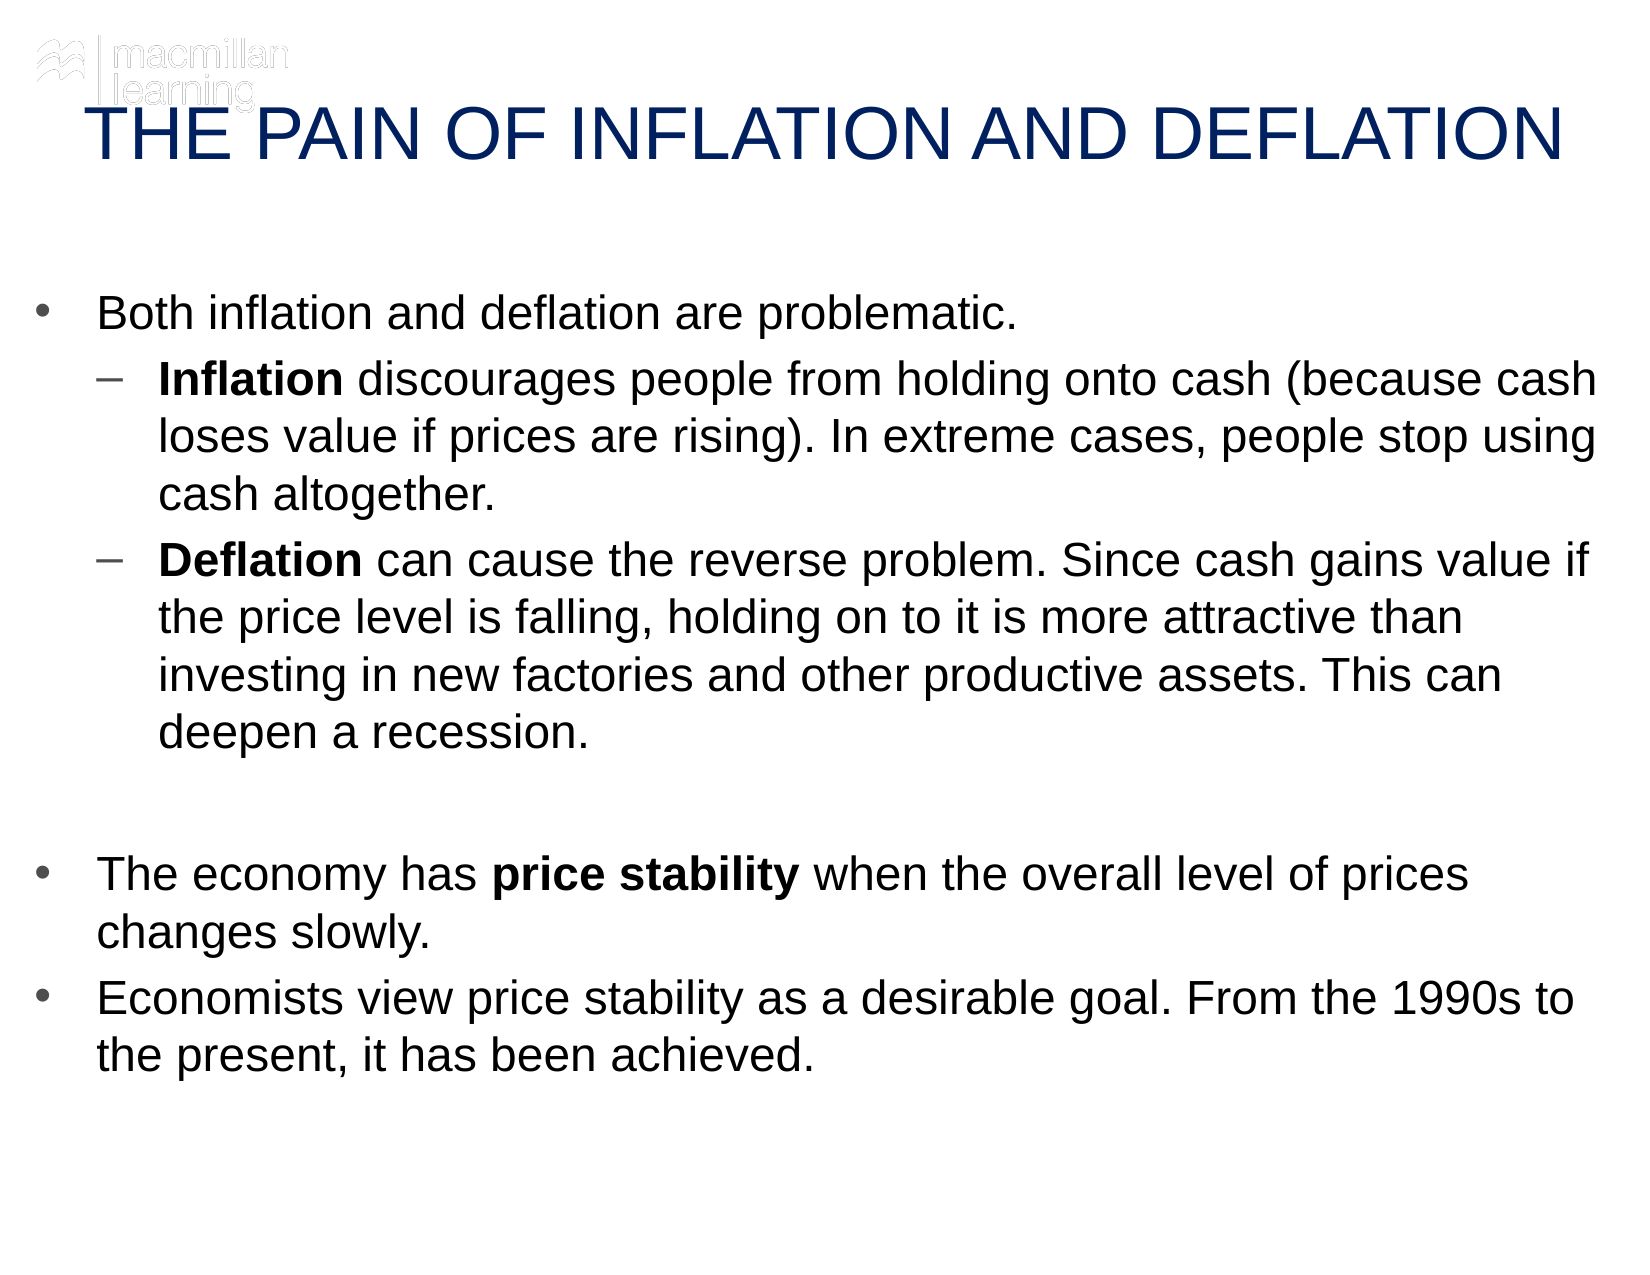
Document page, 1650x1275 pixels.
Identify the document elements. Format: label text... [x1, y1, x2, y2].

picture [37, 35, 288, 62]
list Both inflation and deflation are problematic. Inflation discourages people from holding onto cash (because cash loses value if prices are rising). In extreme cases, people stop using cash altogether. Deflation can cause the reverse problem. Since cash gains value if the price level is falling, holding on to it is more attractive than investing in new factories and other productive assets. This can deepen a recession. The economy has price stability when the overall level of prices changes slowly. Economists view price stability as a desirable goal. From the 1990s to the present, it has been achieved. [19, 266, 1628, 1109]
title THE PAIN OF INFLATION AND DEFLATION [0, 62, 1650, 197]
